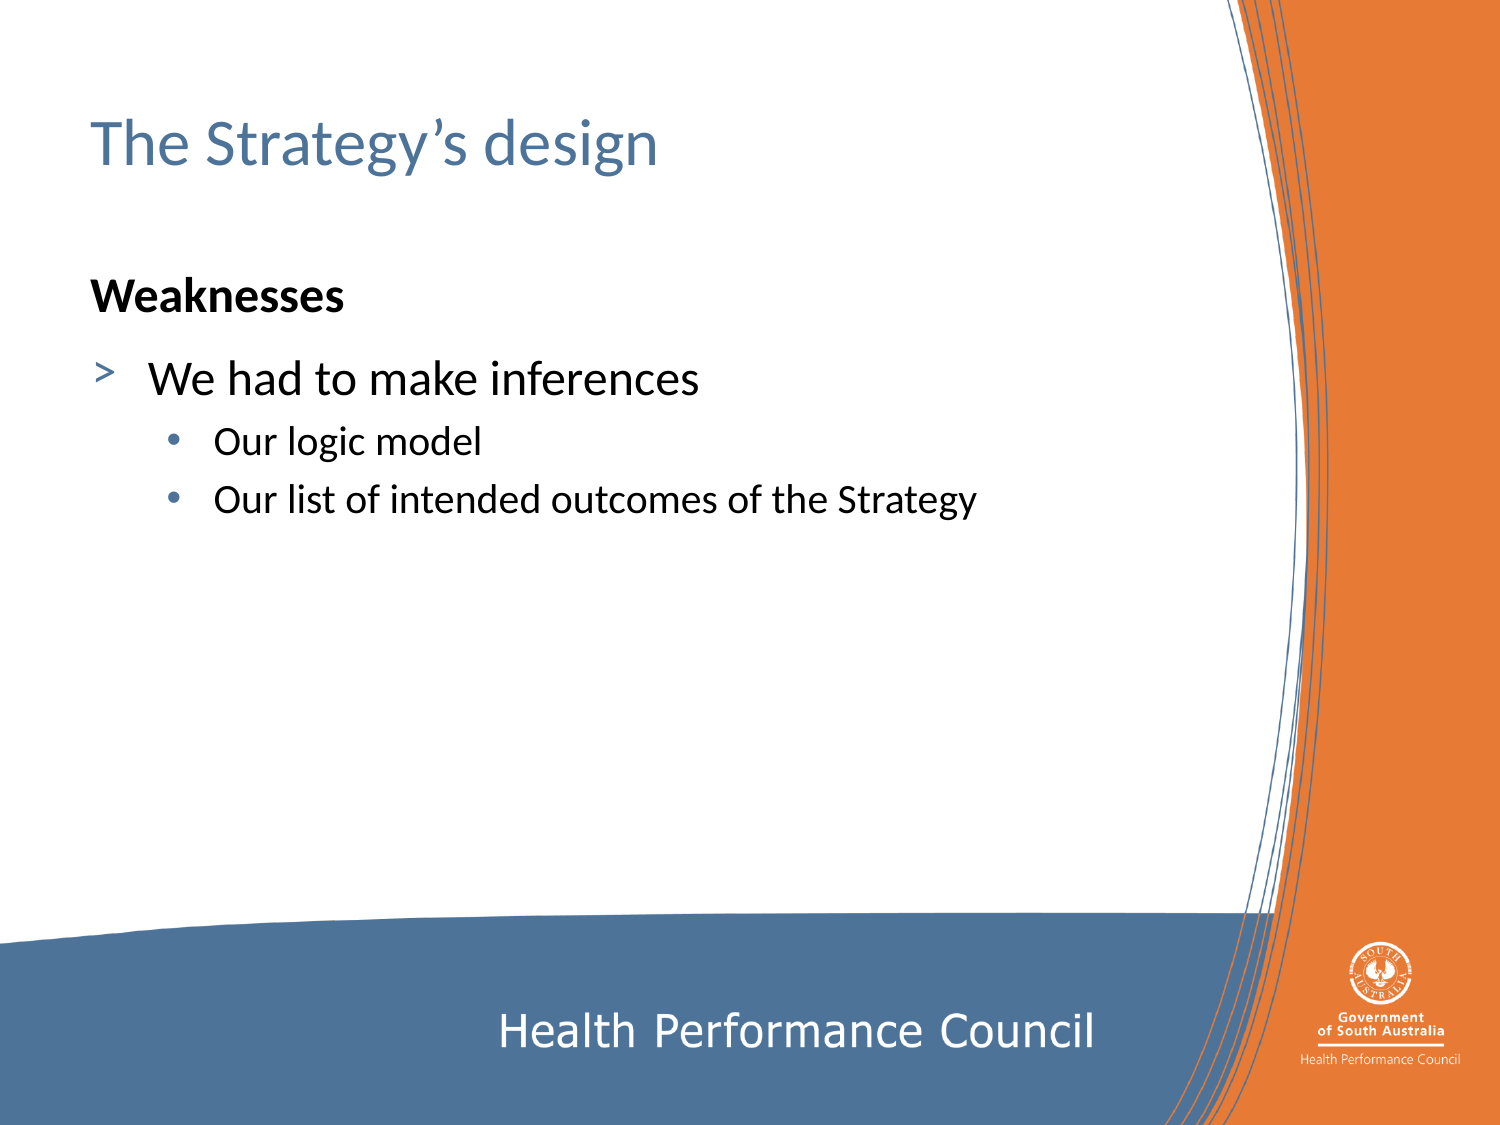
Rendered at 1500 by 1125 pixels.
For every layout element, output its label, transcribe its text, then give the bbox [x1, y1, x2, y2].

picture [0, 0, 1500, 1125]
title The Strategy’s design [75, 45, 1103, 233]
list We had to make inferences Our logic model Our list of intended outcomes of the Strategy [76, 338, 1235, 906]
list Weaknesses [75, 255, 1258, 327]
